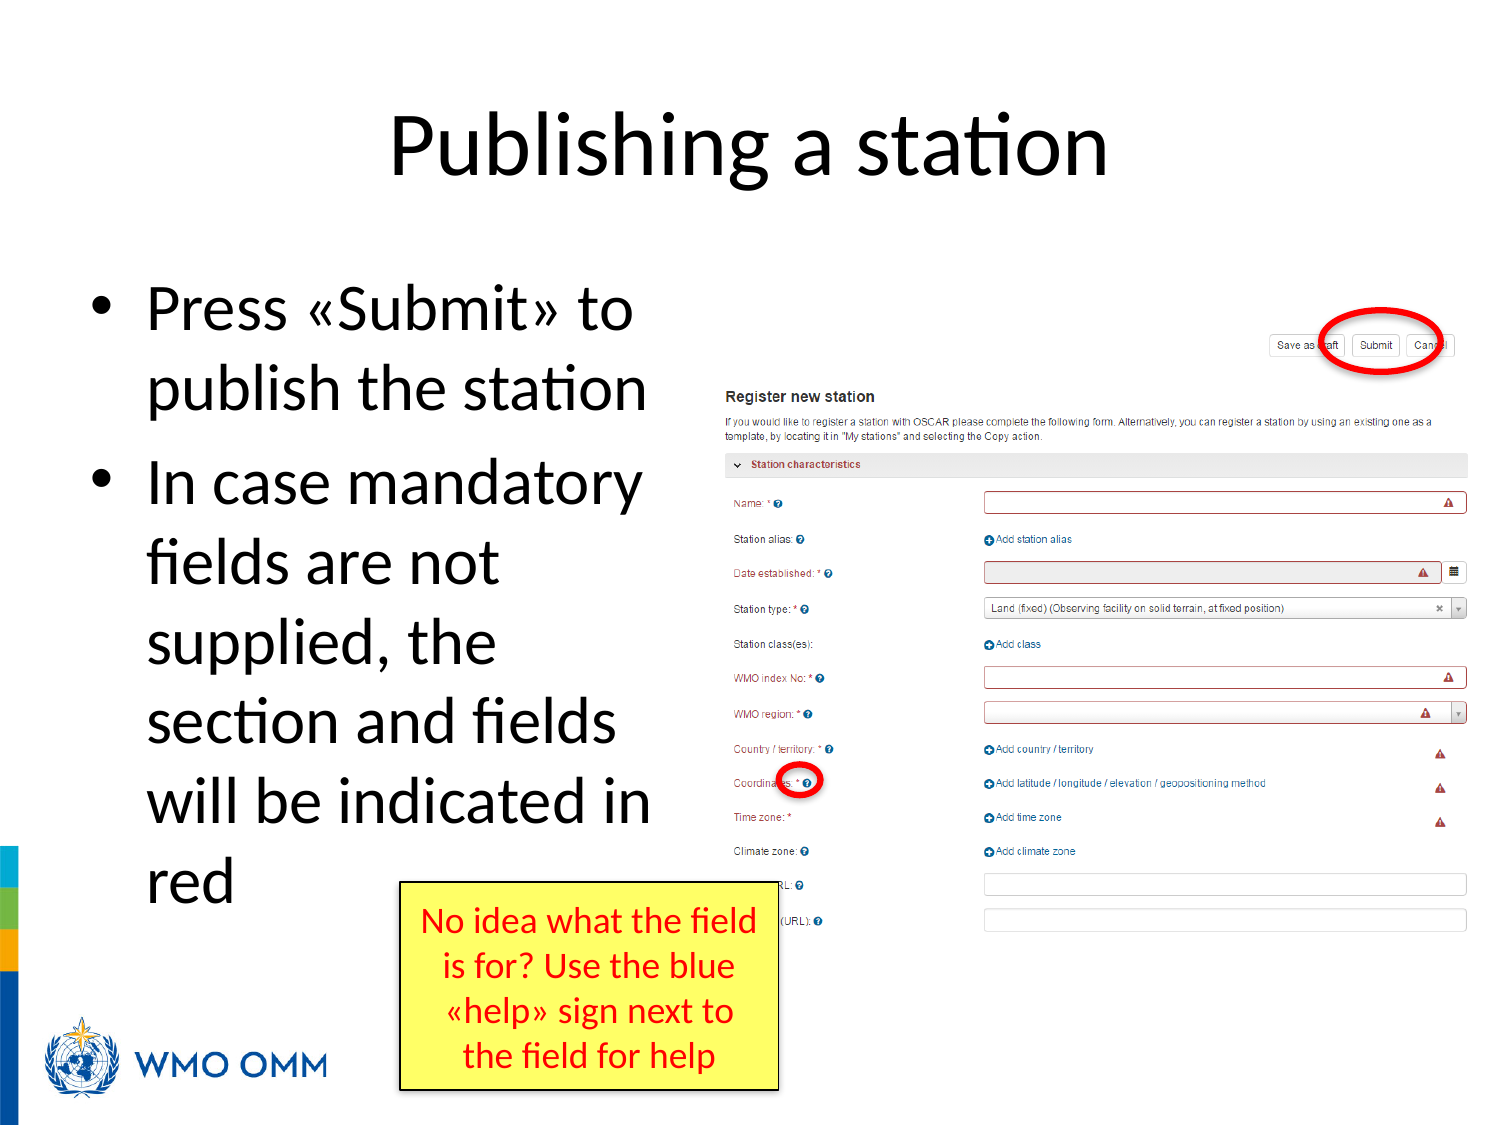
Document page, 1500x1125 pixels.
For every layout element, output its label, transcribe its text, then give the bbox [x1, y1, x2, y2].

picture [0, 845, 327, 1125]
title Publishing a station [75, 45, 1425, 233]
text_box Press «Submit» to publish the station In case mandatory fields are not supplied, the section and fields will be indicated in red [75, 256, 670, 1092]
text_box [1326, 309, 1436, 327]
picture [717, 328, 1476, 937]
text_box No idea what the field is for? Use the blue «help» sign next to the field for help [399, 881, 779, 1091]
